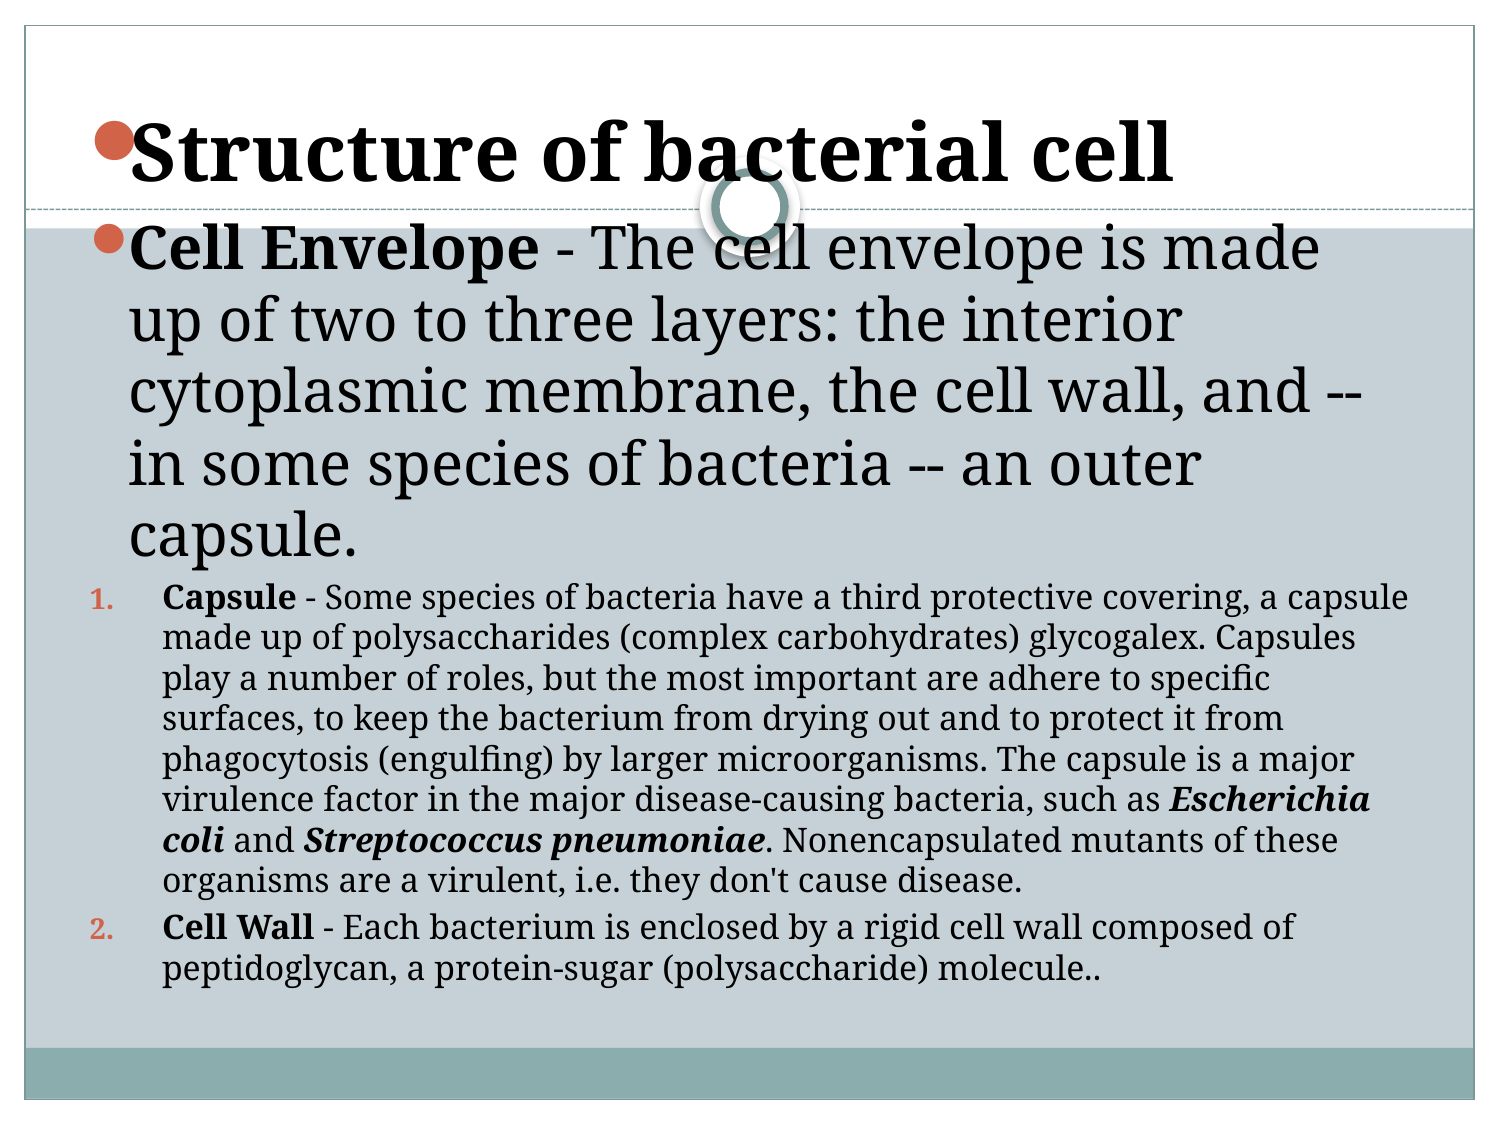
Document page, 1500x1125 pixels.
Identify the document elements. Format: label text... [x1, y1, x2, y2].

list Structure of bacterial cell Cell Envelope - The cell envelope is made up of two to three layers: the interior cytoplasmic membrane, the cell wall, and -- in some species of bacteria -- an outer capsule. Capsule - Some species of bacteria have a third protective covering, a capsule made up of polysaccharides (complex carbohydrates) glycogalex. Capsules play a number of roles, but the most important are adhere to specific surfaces, to keep the bacterium from drying out and to protect it from phagocytosis (engulfing) by larger microorganisms. The capsule is a major virulence factor in the major disease-causing bacteria, such as Escherichia coli and Streptococcus pneumoniae. Nonencapsulated mutants of these organisms are a virulent, i.e. they don't cause disease. Cell Wall - Each bacterium is enclosed by a rigid cell wall composed of peptidoglycan, a protein-sugar (polysaccharide) molecule.. [75, 37, 1425, 1005]
